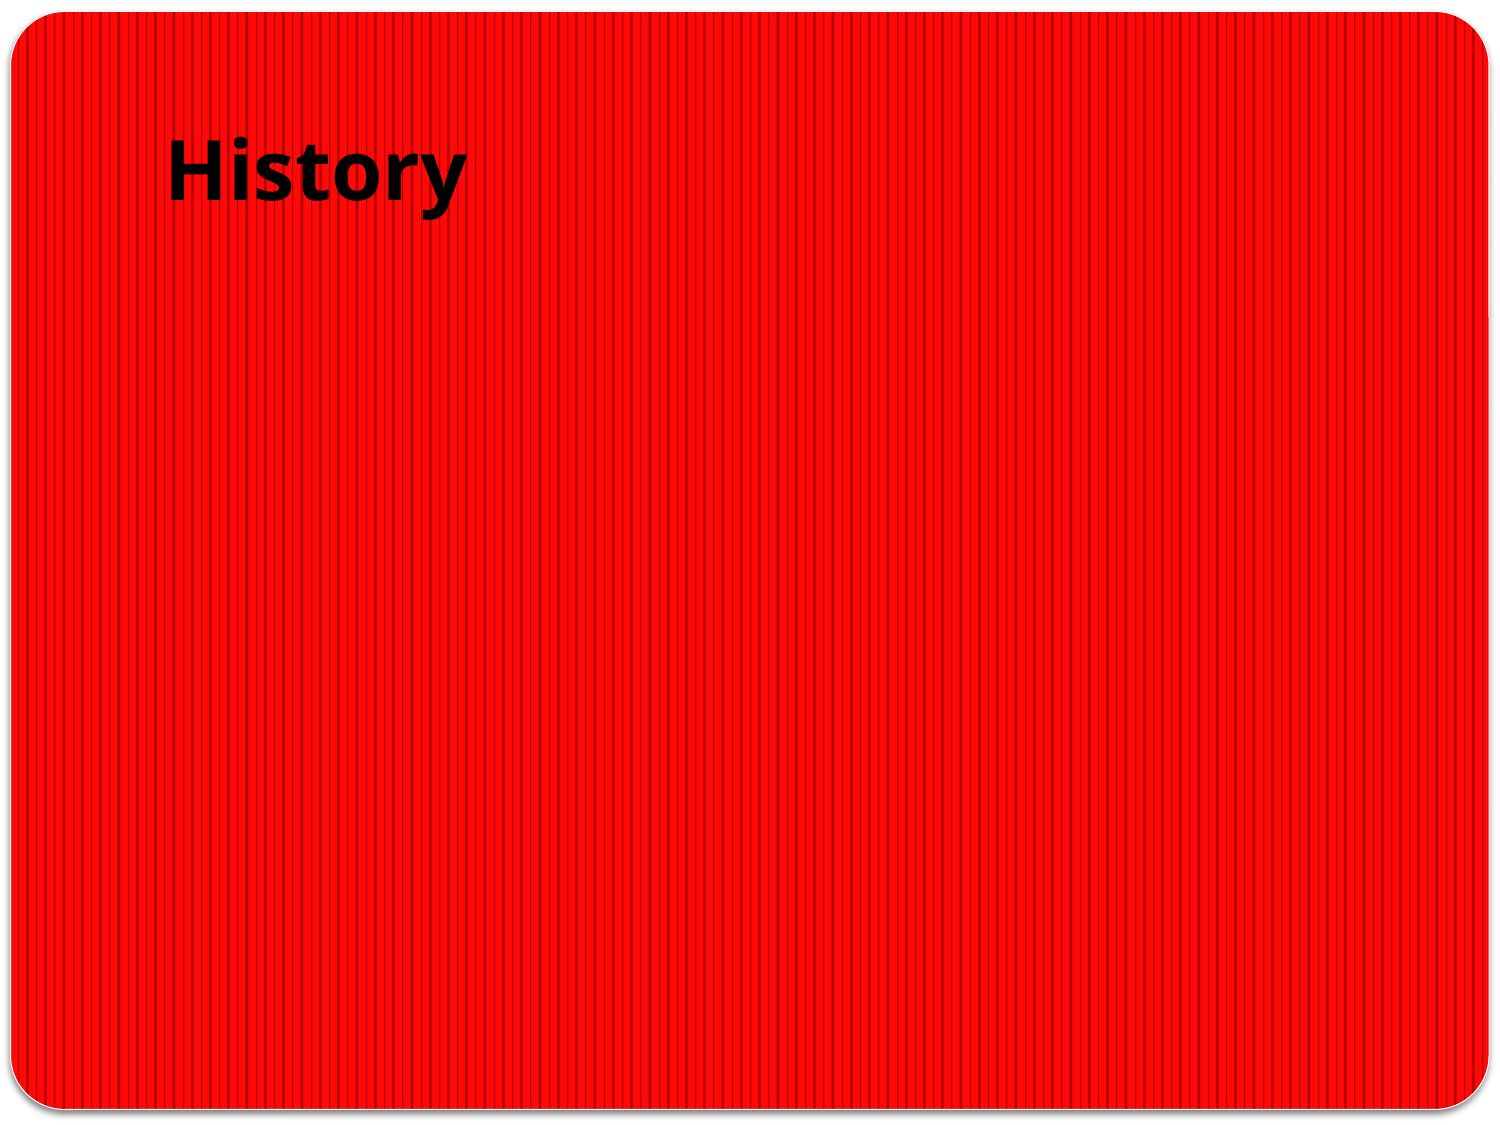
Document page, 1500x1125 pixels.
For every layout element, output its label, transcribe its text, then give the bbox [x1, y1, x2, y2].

title History [150, 45, 1425, 233]
